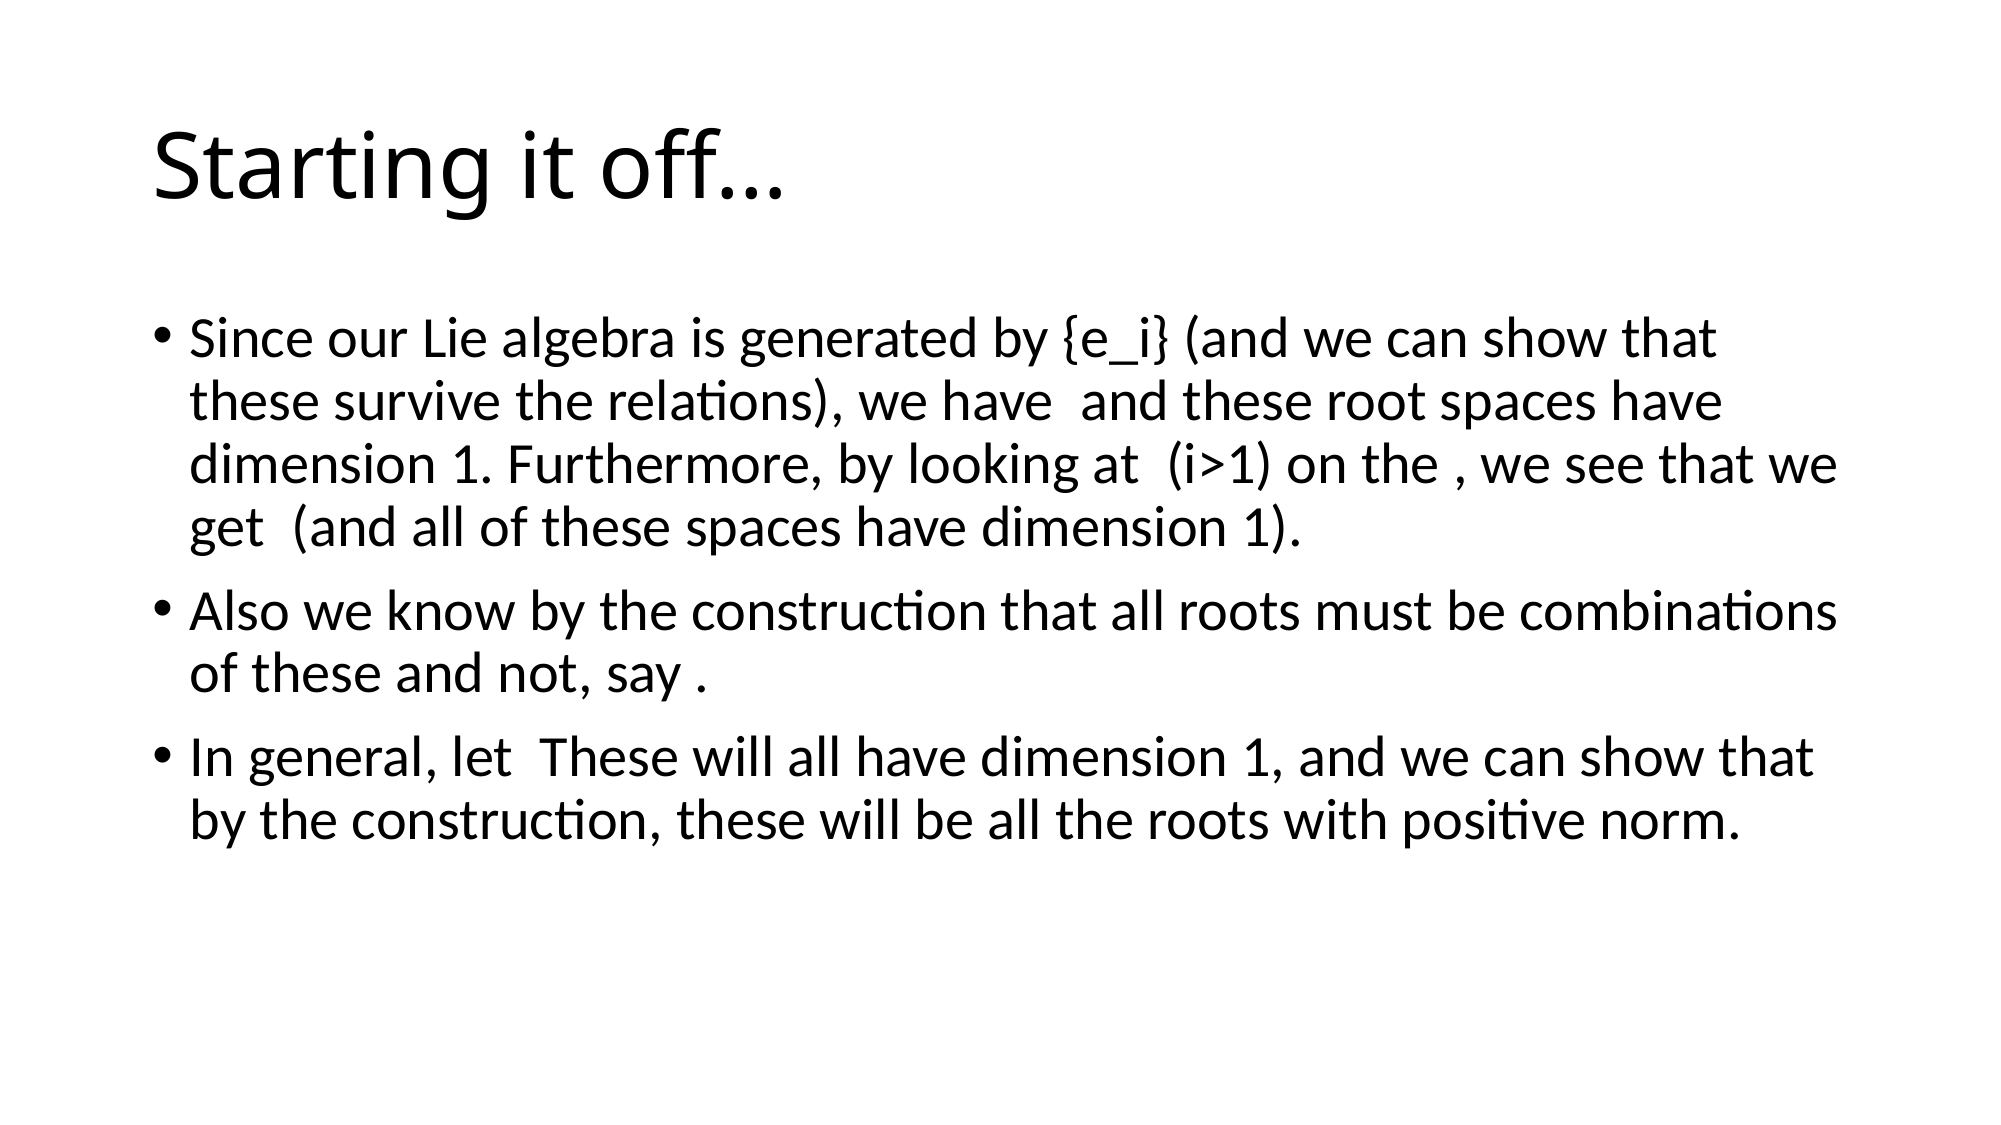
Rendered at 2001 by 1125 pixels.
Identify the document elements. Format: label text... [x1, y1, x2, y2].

title Starting it off… [137, 59, 1863, 278]
